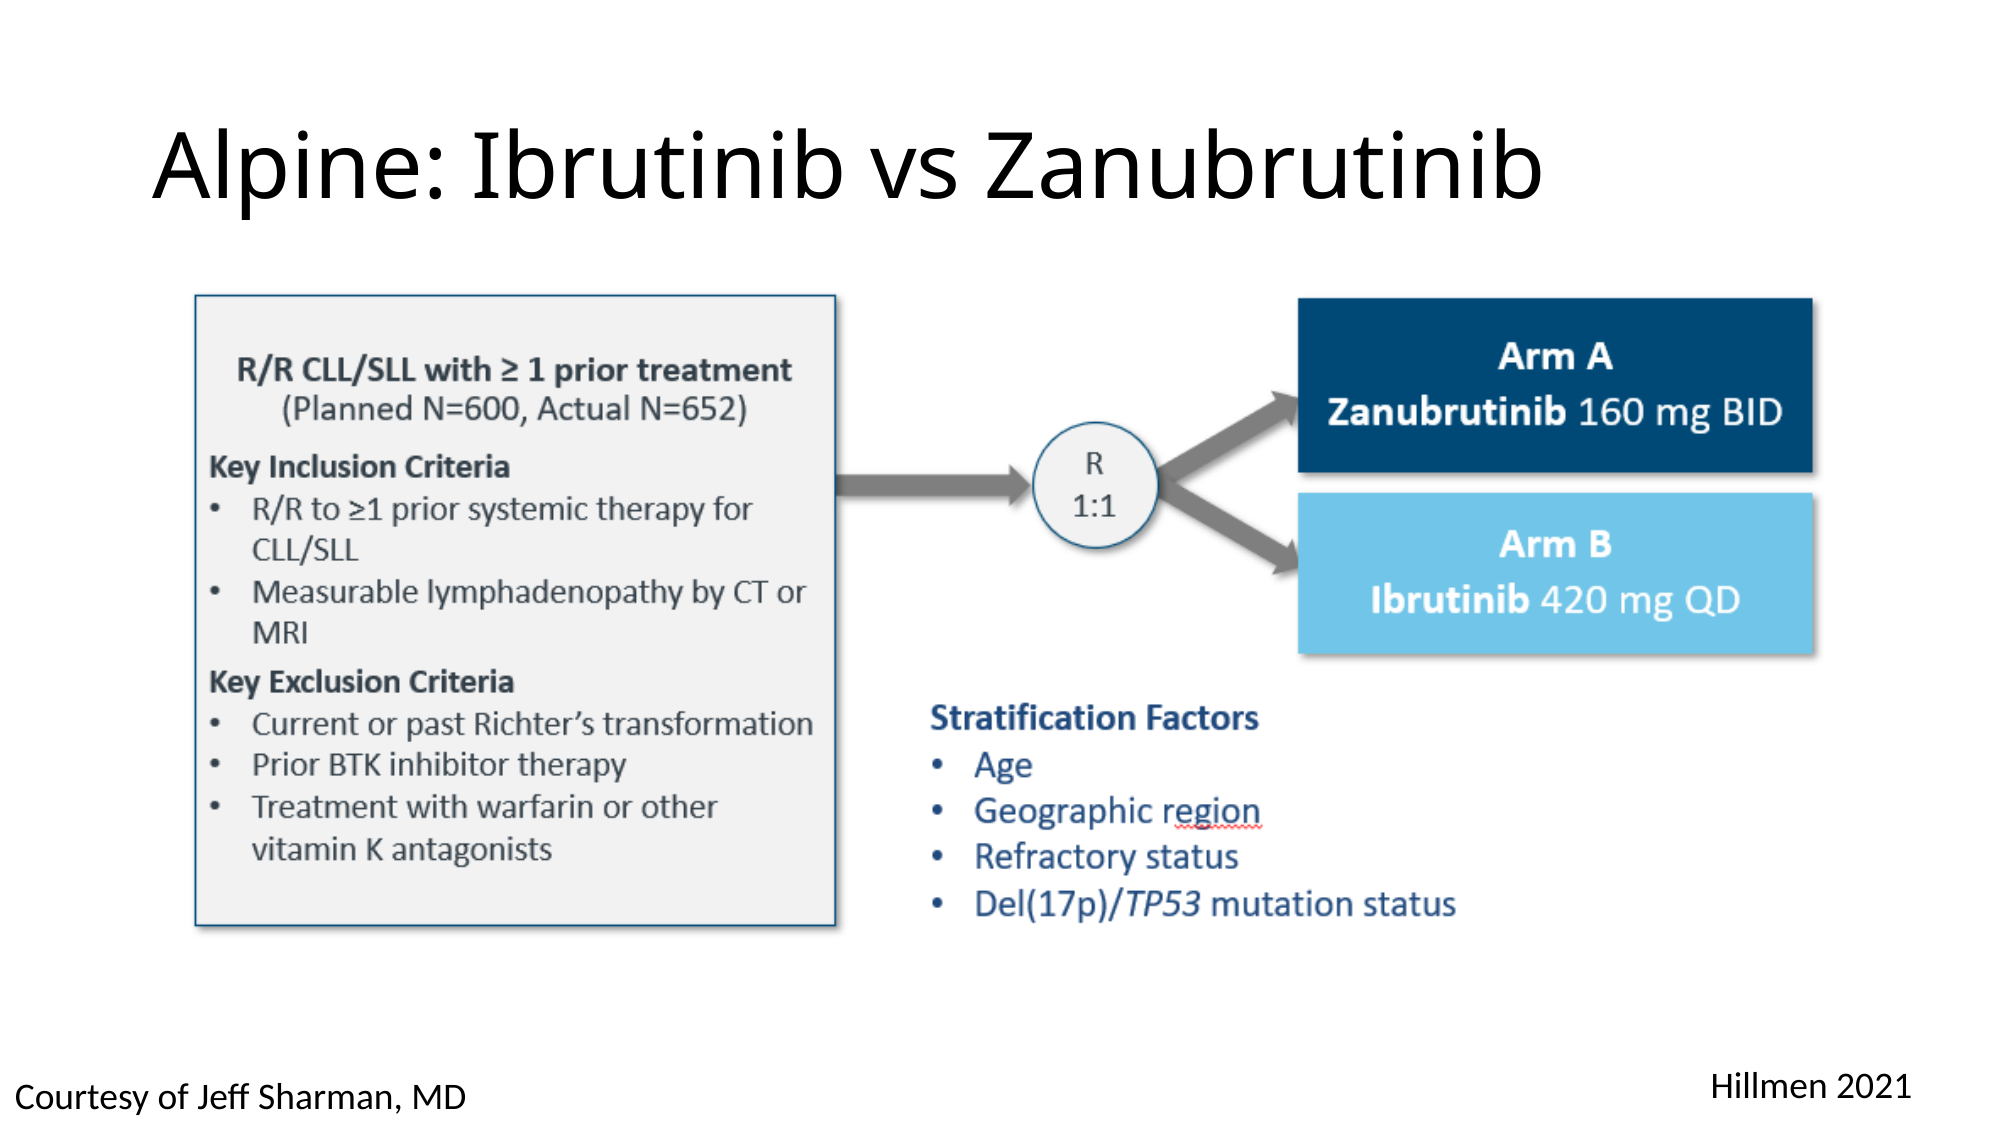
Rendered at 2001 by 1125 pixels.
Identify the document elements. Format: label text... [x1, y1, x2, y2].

text_box Courtesy of Jeff Sharman, MD [0, 1064, 1012, 1125]
picture [156, 246, 1884, 953]
title Alpine: Ibrutinib vs Zanubrutinib [137, 59, 1863, 278]
text_box Hillmen 2021 [1695, 1054, 1973, 1114]
